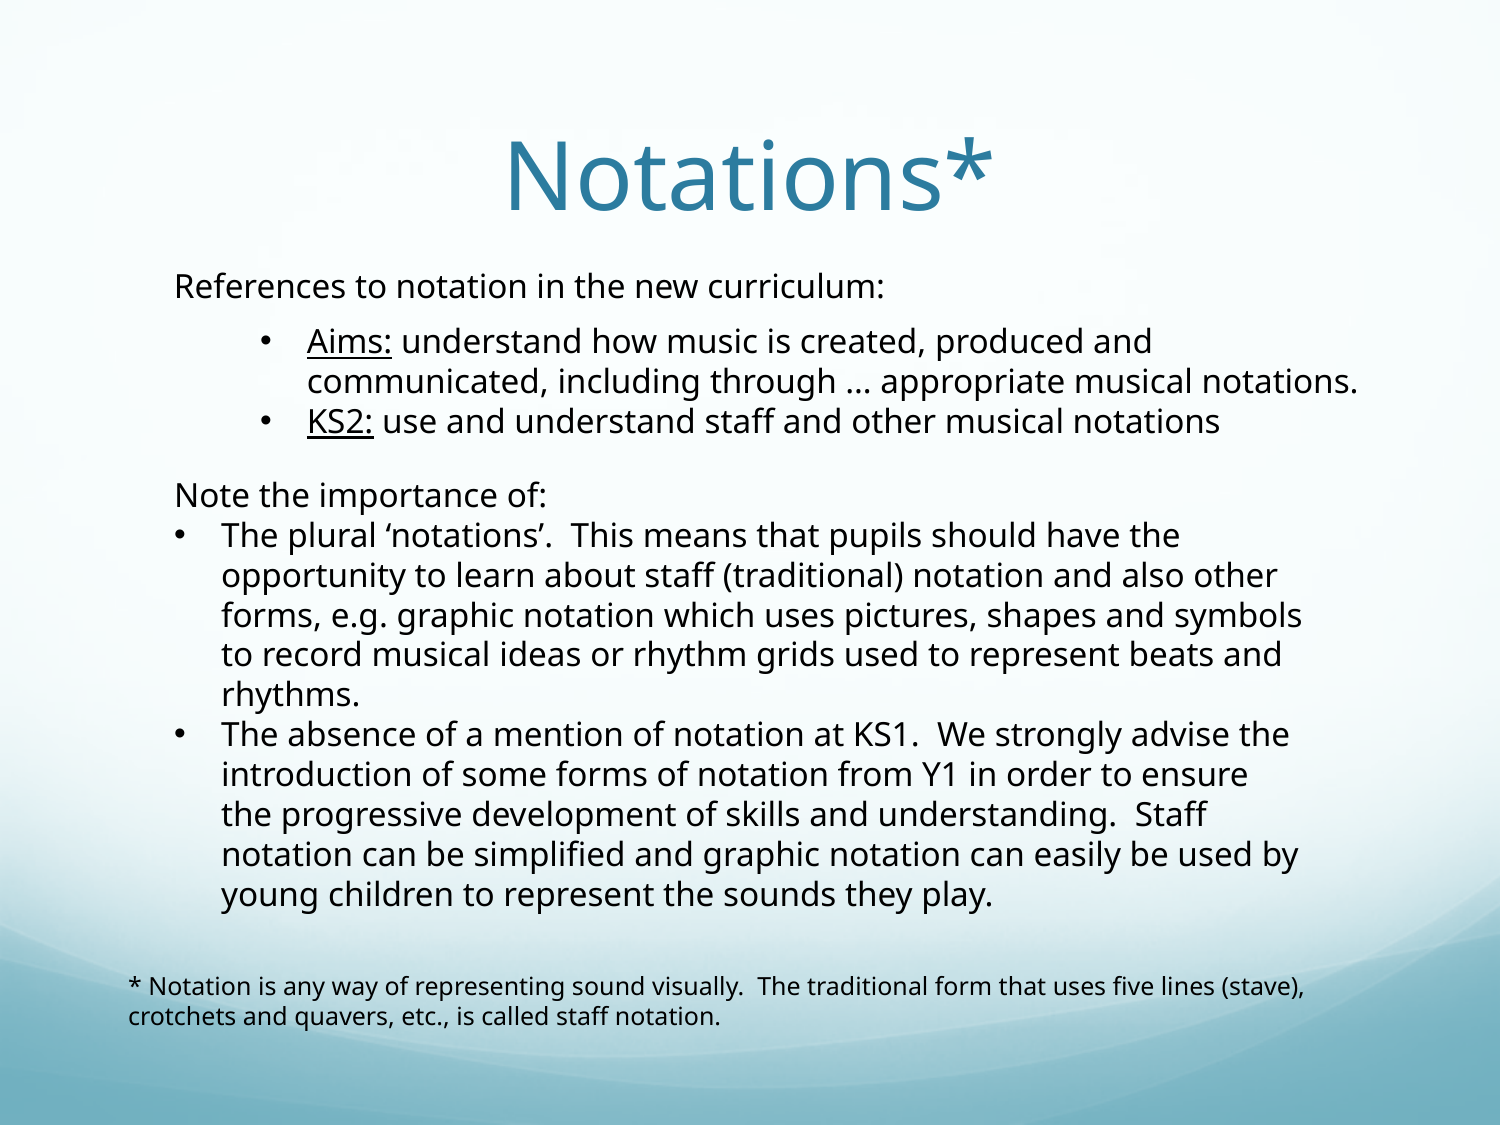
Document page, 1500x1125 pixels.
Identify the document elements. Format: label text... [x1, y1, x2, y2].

text_box References to notation in the new curriculum: [159, 258, 1388, 313]
text_box * Notation is any way of representing sound visually. The traditional form that uses five lines (stave), crotchets and quavers, etc., is called staff notation. [113, 963, 1388, 1039]
title Notations* [90, 17, 1410, 237]
text_box Aims: understand how music is created, produced and communicated, including through … appropriate musical notations. KS2: use and understand staff and other musical notations [245, 313, 1410, 448]
text_box Note the importance of: The plural ‘notations’. This means that pupils should have the opportunity to learn about staff (traditional) notation and also other forms, e.g. graphic notation which uses pictures, shapes and symbols to record musical ideas or rhythm grids used to represent beats and rhythms. The absence of a mention of notation at KS1. We strongly advise the introduction of some forms of notation from Y1 in order to ensure the progressive development of skills and understanding. Staff notation can be simplified and graphic notation can easily be used by young children to represent the sounds they play. [159, 466, 1324, 921]
